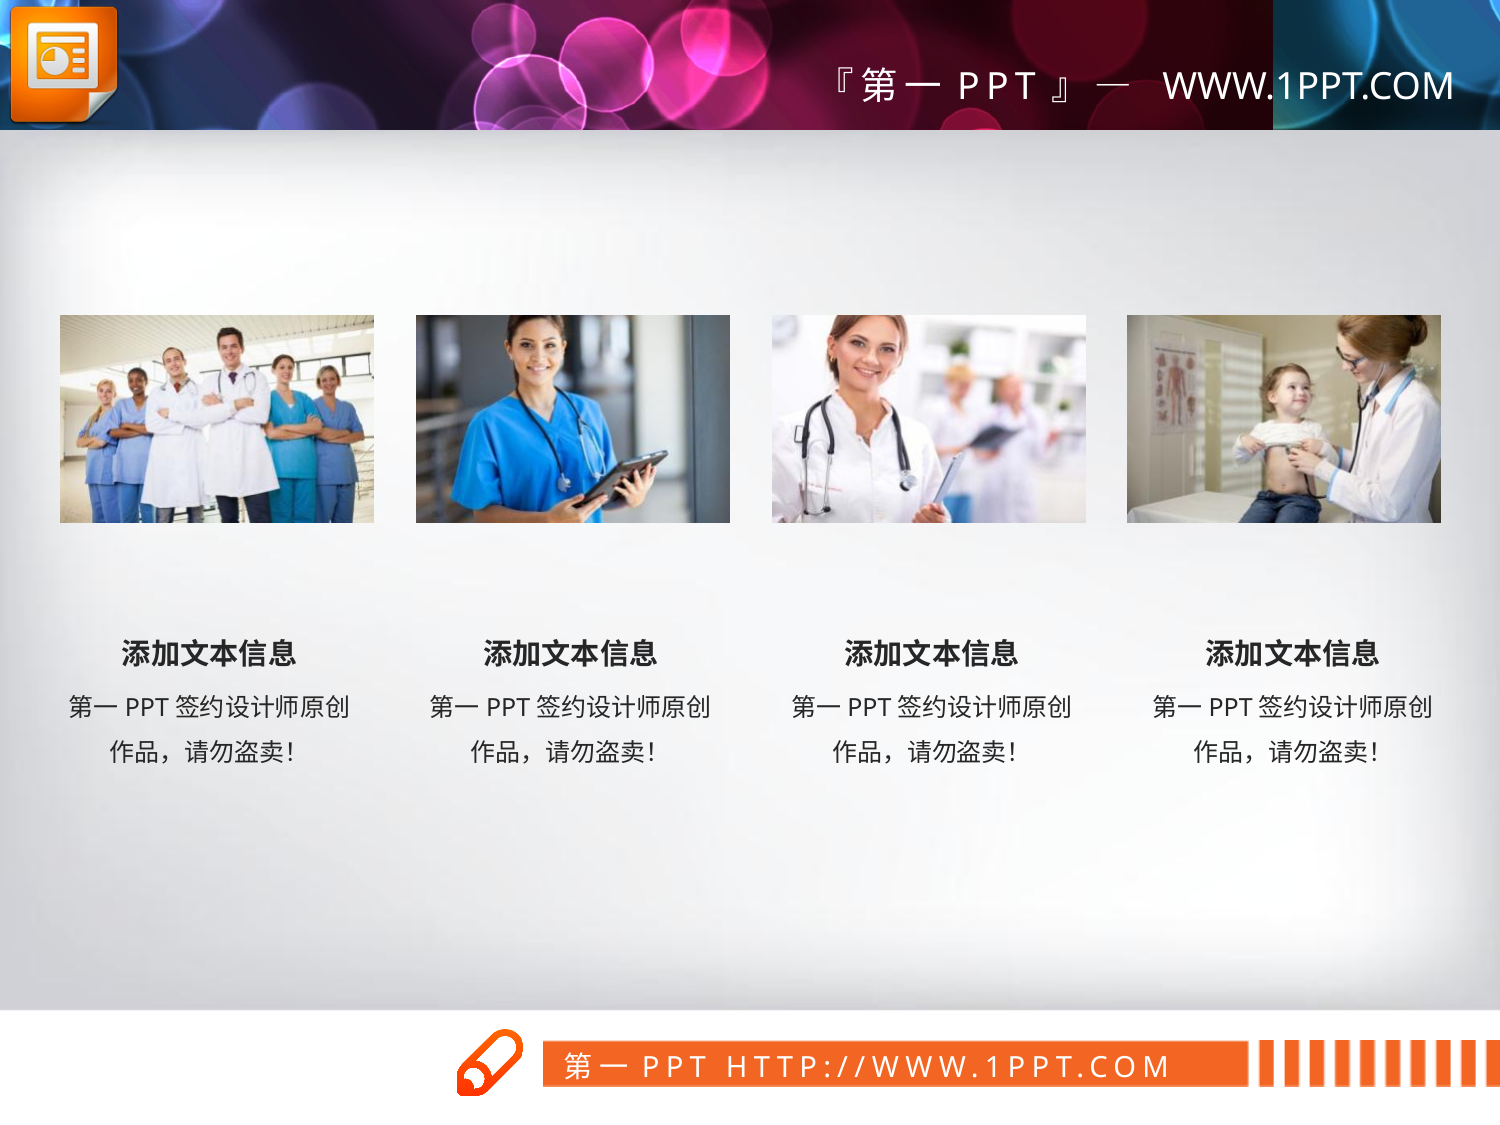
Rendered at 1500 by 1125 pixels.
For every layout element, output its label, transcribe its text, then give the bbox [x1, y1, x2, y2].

text_box 添加文本信息 第一PPT签约设计师原创作品，请勿盗卖！ [46, 627, 373, 799]
picture [543, 1040, 1500, 1087]
text_box 添加文本信息 第一PPT签约设计师原创作品，请勿盗卖！ [1130, 627, 1456, 799]
text_box 添加文本信息 第一PPT签约设计师原创作品，请勿盗卖！ [408, 627, 734, 799]
text_box 添加文本信息 第一PPT签约设计师原创作品，请勿盗卖！ [769, 627, 1095, 799]
picture [0, 0, 1500, 1012]
